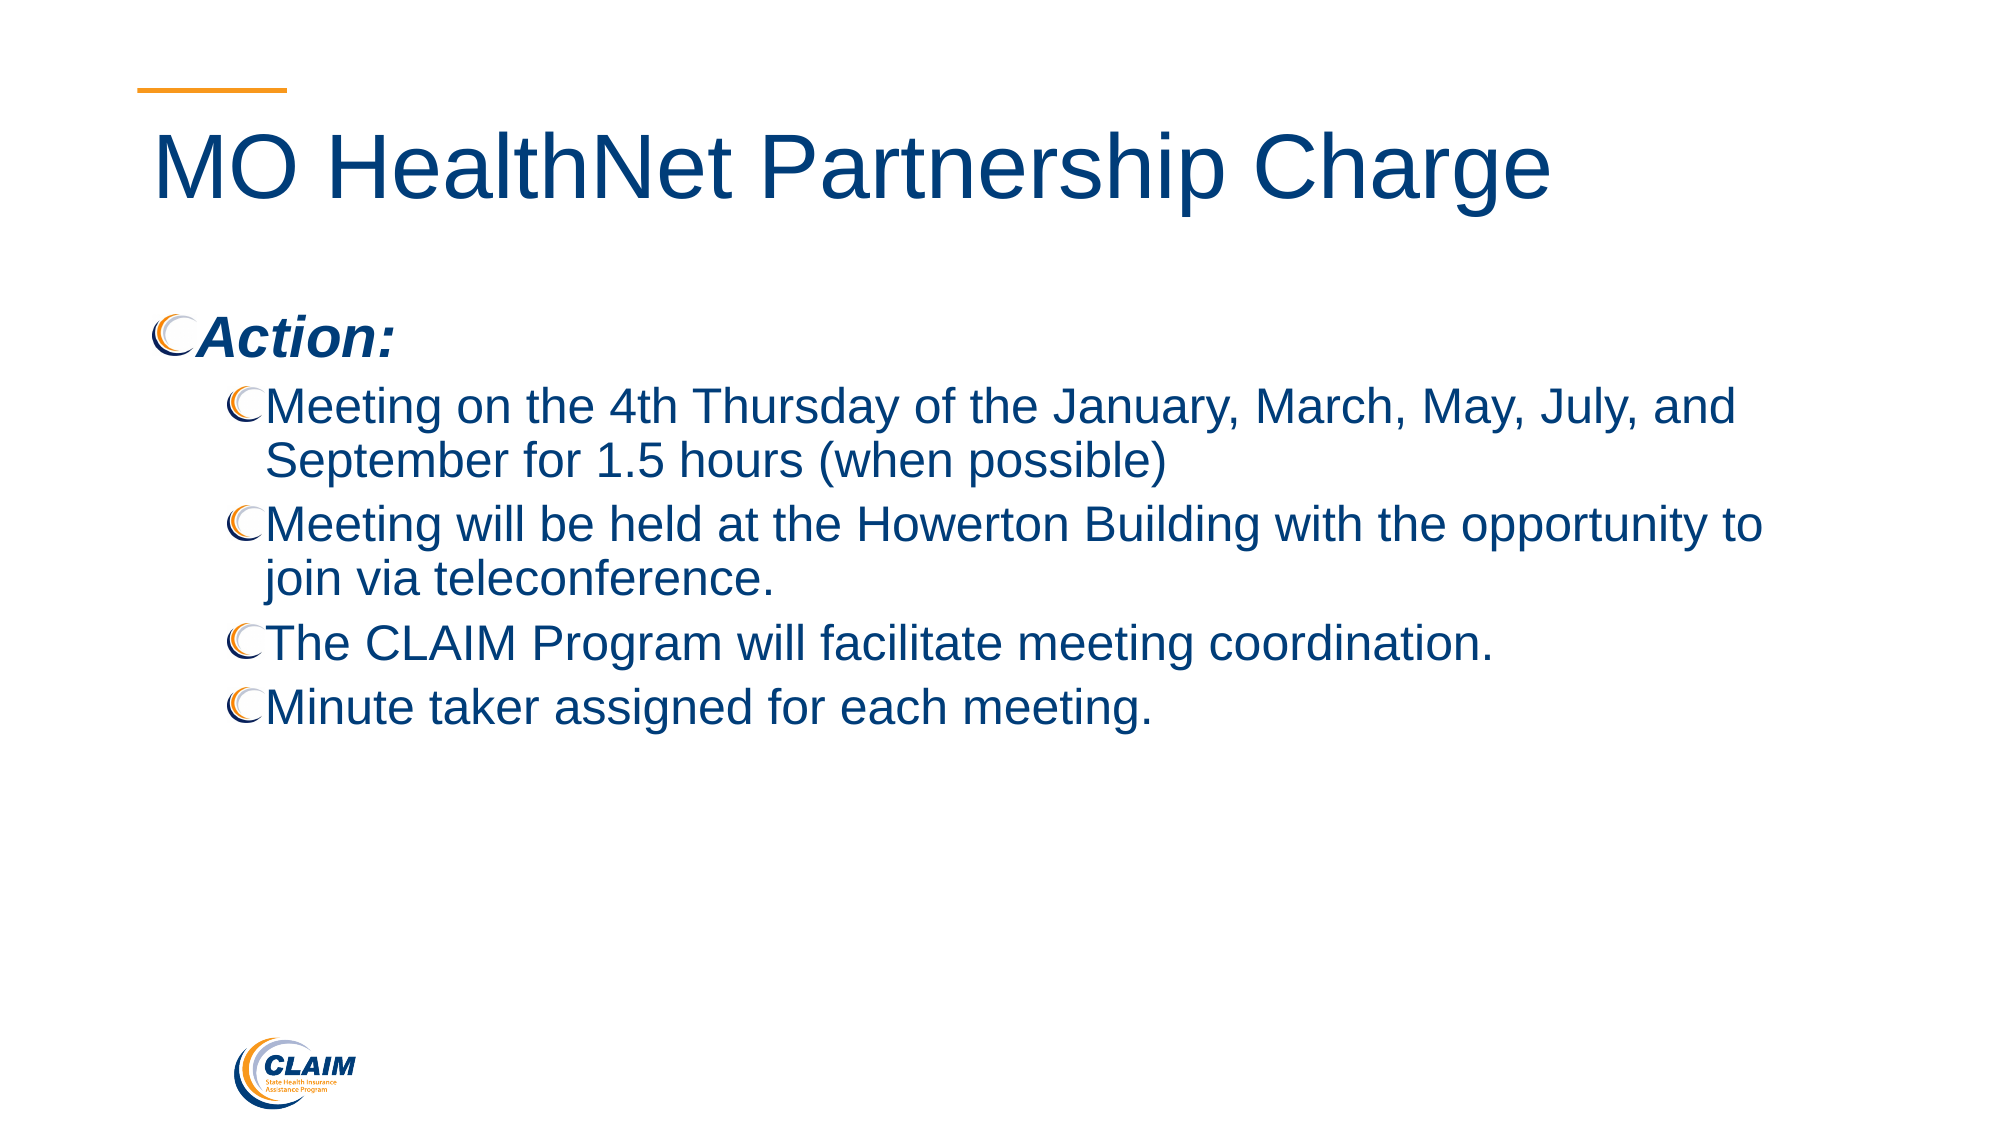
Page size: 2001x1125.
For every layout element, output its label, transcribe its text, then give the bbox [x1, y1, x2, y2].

picture [227, 505, 265, 541]
title MO HealthNet Partnership Charge [137, 59, 1863, 278]
list Action: Meeting on the 4th Thursday of the January, March, May, July, and September for 1.5 hours (when possible) Meeting will be held at the Howerton Building with the opportunity to join via teleconference. The CLAIM Program will facilitate meeting coordination. Minute taker assigned for each meeting. [137, 299, 1863, 1014]
picture [227, 687, 265, 723]
picture [227, 386, 265, 422]
picture [227, 623, 265, 659]
picture [208, 1016, 377, 1125]
picture [152, 314, 197, 356]
